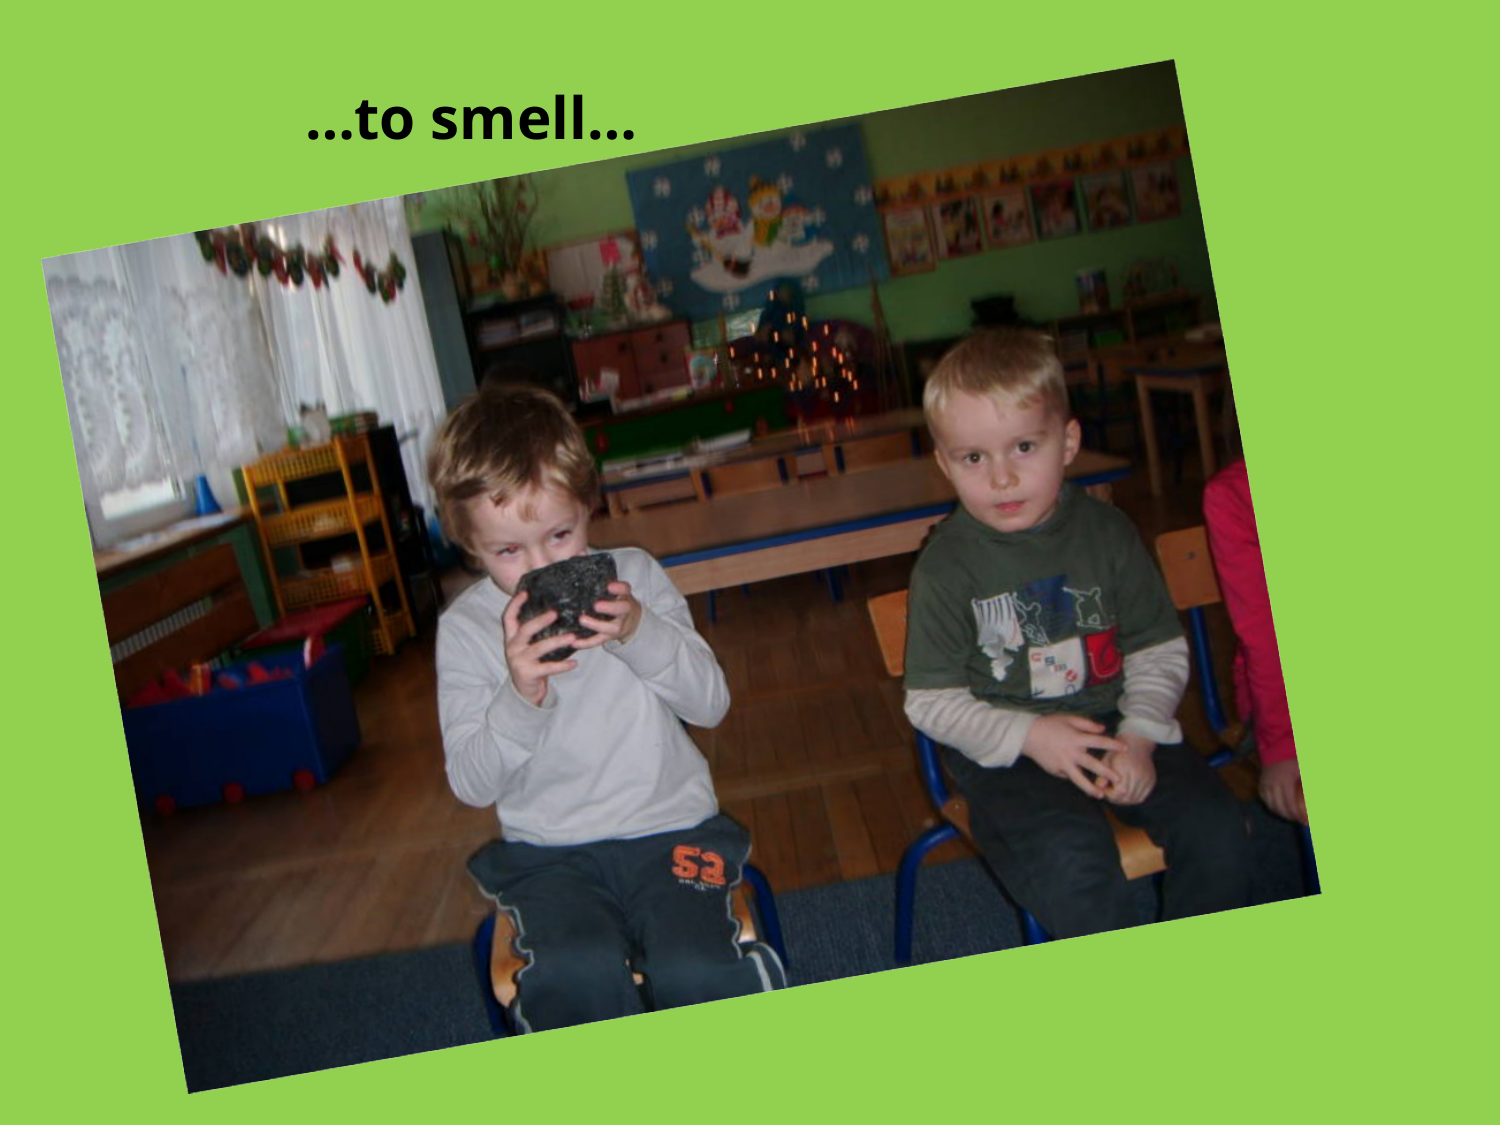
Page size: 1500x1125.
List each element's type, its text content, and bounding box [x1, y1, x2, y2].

picture [655, 60, 1190, 152]
picture [1257, 536, 1320, 905]
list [105, 152, 1257, 1001]
picture [173, 1001, 706, 1093]
picture [42, 248, 105, 613]
title …to smell… [75, 45, 868, 188]
